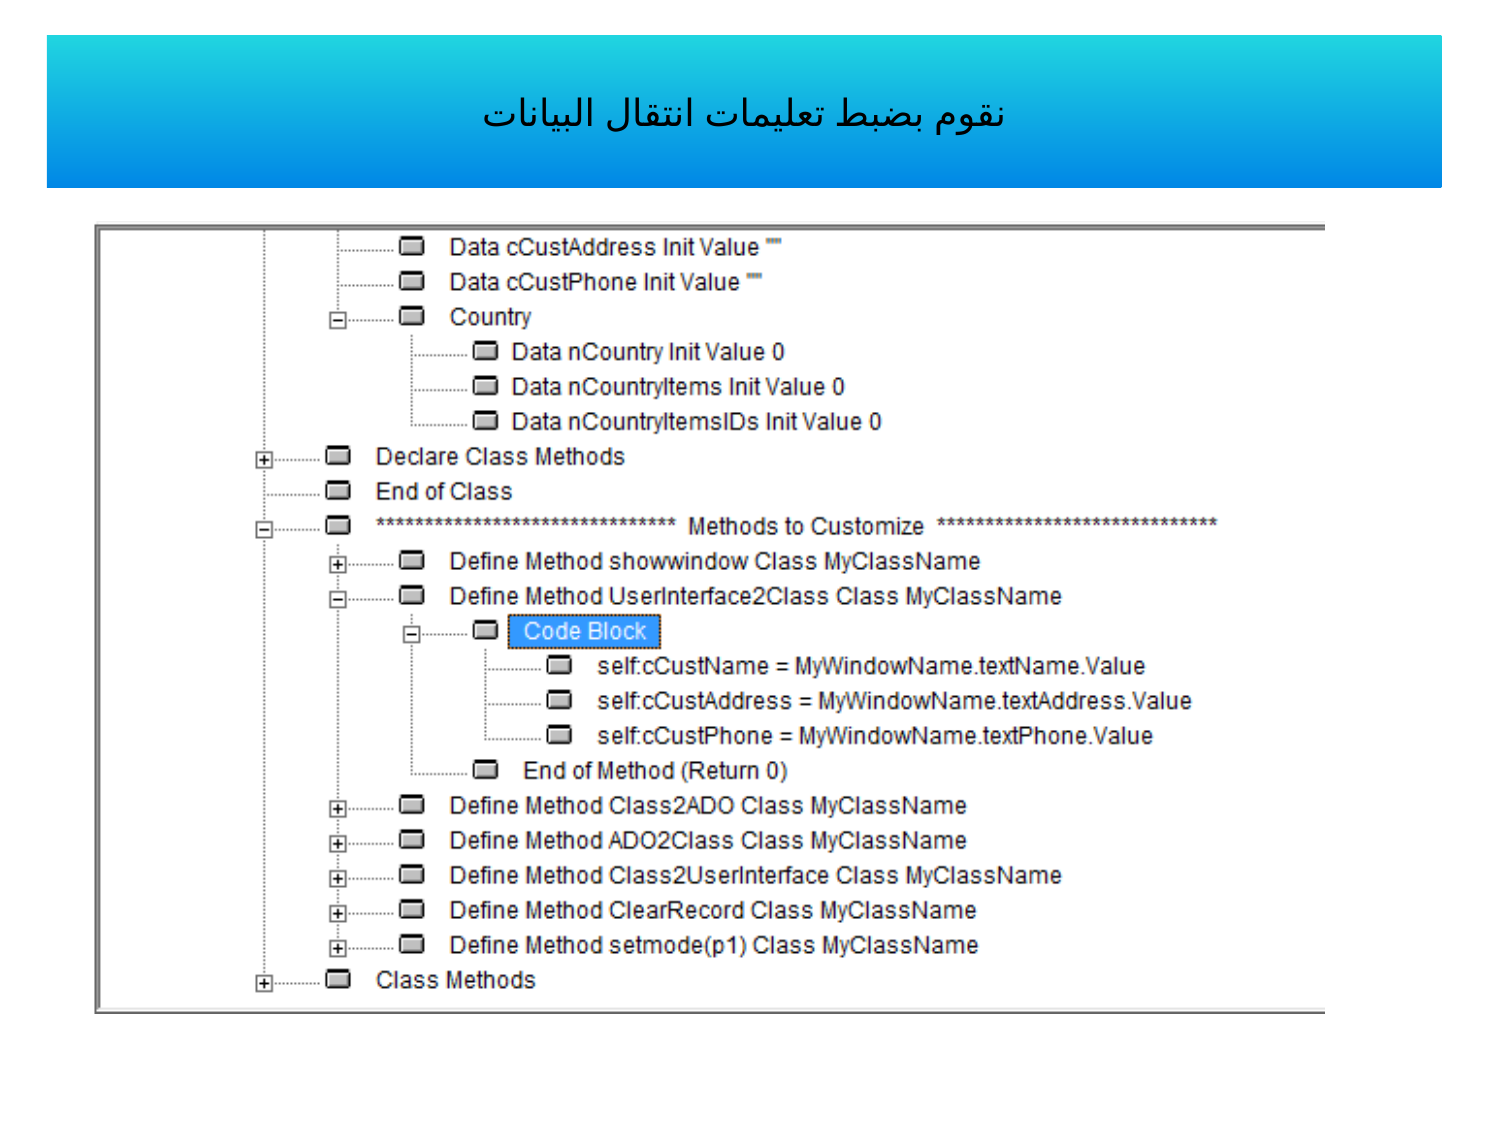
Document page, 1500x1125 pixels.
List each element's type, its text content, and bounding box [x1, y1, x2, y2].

title نقوم بضبط تعليمات انتقال البيانات [46, 35, 1442, 188]
picture [93, 221, 1325, 1015]
